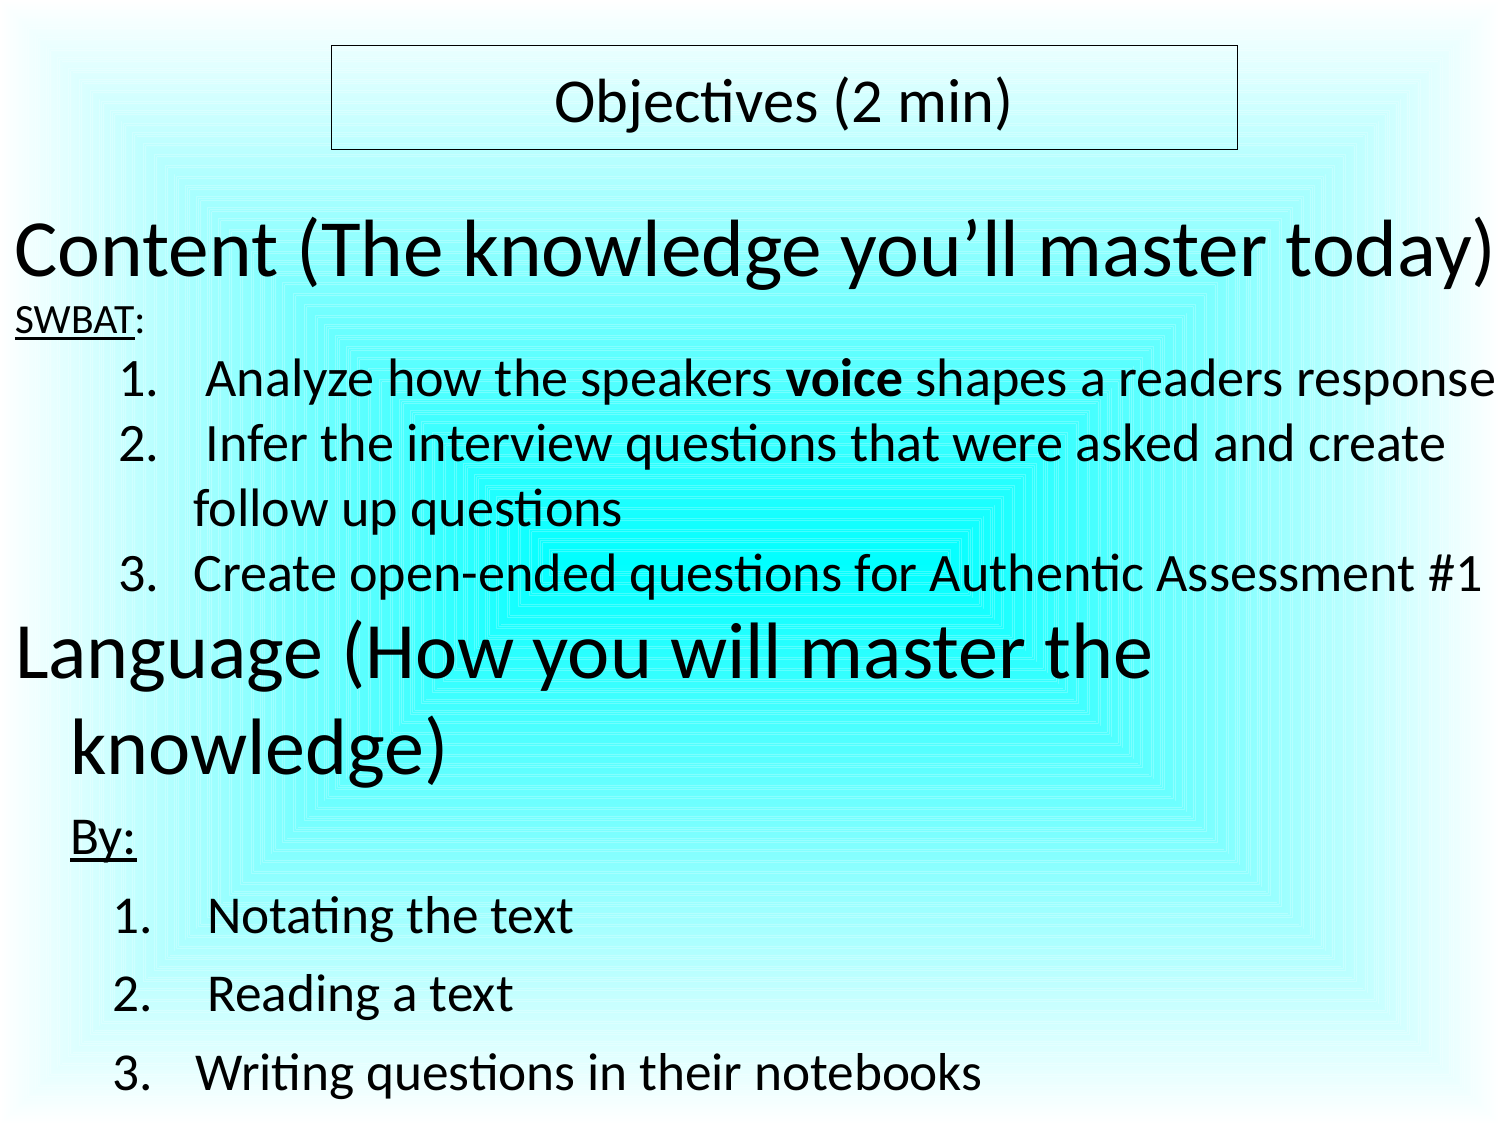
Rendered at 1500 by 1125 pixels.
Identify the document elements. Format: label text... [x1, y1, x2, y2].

title Objectives (2 min) [331, 45, 1238, 150]
list Language (How you will master the knowledge) By: Notating the text Reading a text Writing questions in their notebooks [0, 685, 1500, 1125]
text_box Content (The knowledge you’ll master today) SWBAT: Analyze how the speakers voice shapes a readers response Infer the interview questions that were asked and create follow up questions Create open-ended questions for Authentic Assessment #1 [0, 187, 1500, 685]
